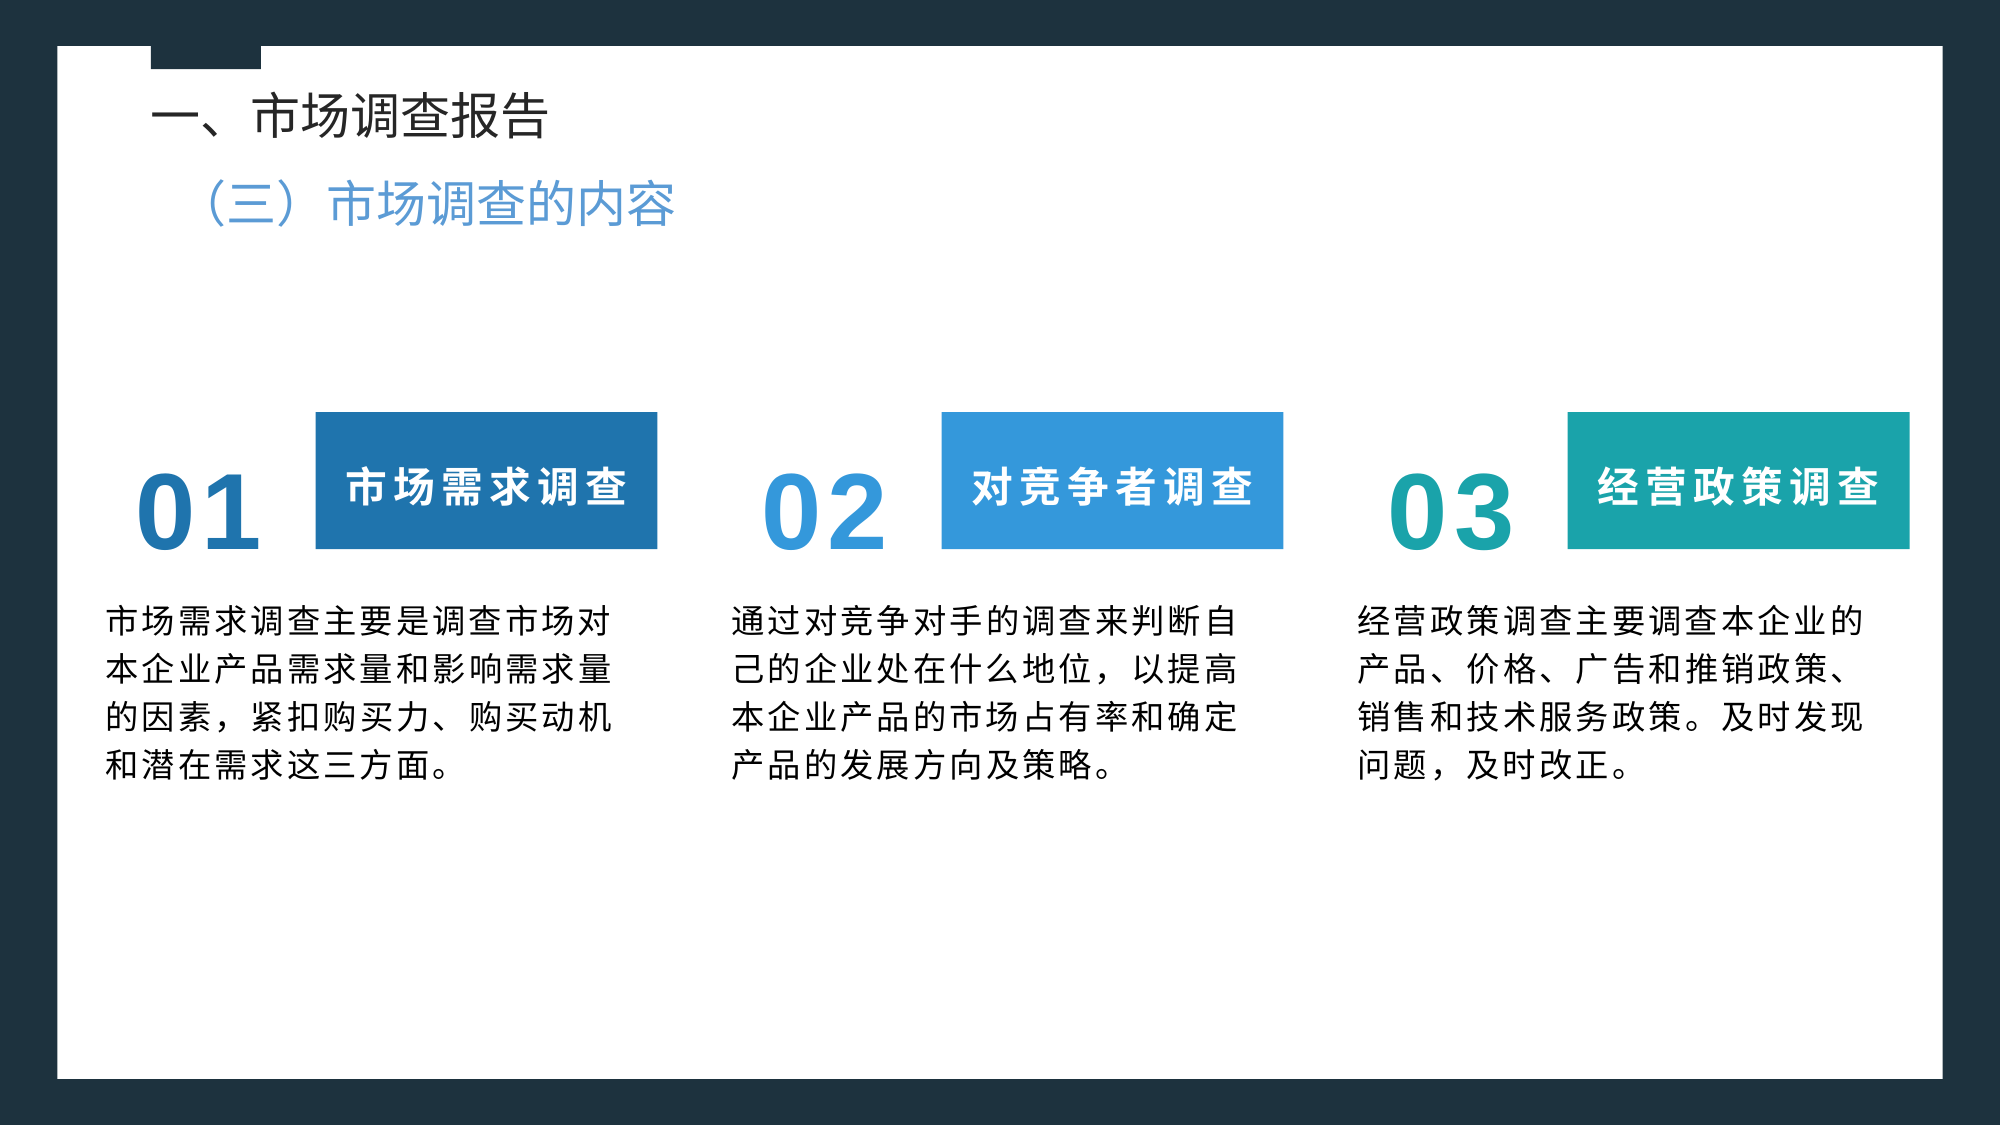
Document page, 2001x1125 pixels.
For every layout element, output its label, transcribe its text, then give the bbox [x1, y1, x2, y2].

text_box 02 [716, 379, 934, 582]
text_box 经营政策调查 [1567, 411, 1911, 550]
text_box 03 [1342, 379, 1560, 582]
text_box 市场需求调查主要是调查市场对本企业产品需求量和影响需求量的因素，紧扣购买力、购买动机和潜在需求这三方面。 [90, 584, 658, 855]
text_box 经营政策调查主要调查本企业的产品、价格、广告和推销政策、销售和技术服务政策。及时发现问题，及时改正。 [1342, 584, 1910, 813]
text_box 通过对竞争对手的调查来判断自己的企业处在什么地位，以提高本企业产品的市场占有率和确定产品的发展方向及策略。 [716, 584, 1284, 841]
text_box 对竞争者调查 [941, 411, 1284, 550]
text_box （三）市场调查的内容 [161, 165, 816, 241]
text_box 一、市场调查报告 [150, 77, 820, 152]
text_box 市场需求调查 [314, 411, 658, 550]
text_box 01 [90, 379, 308, 582]
